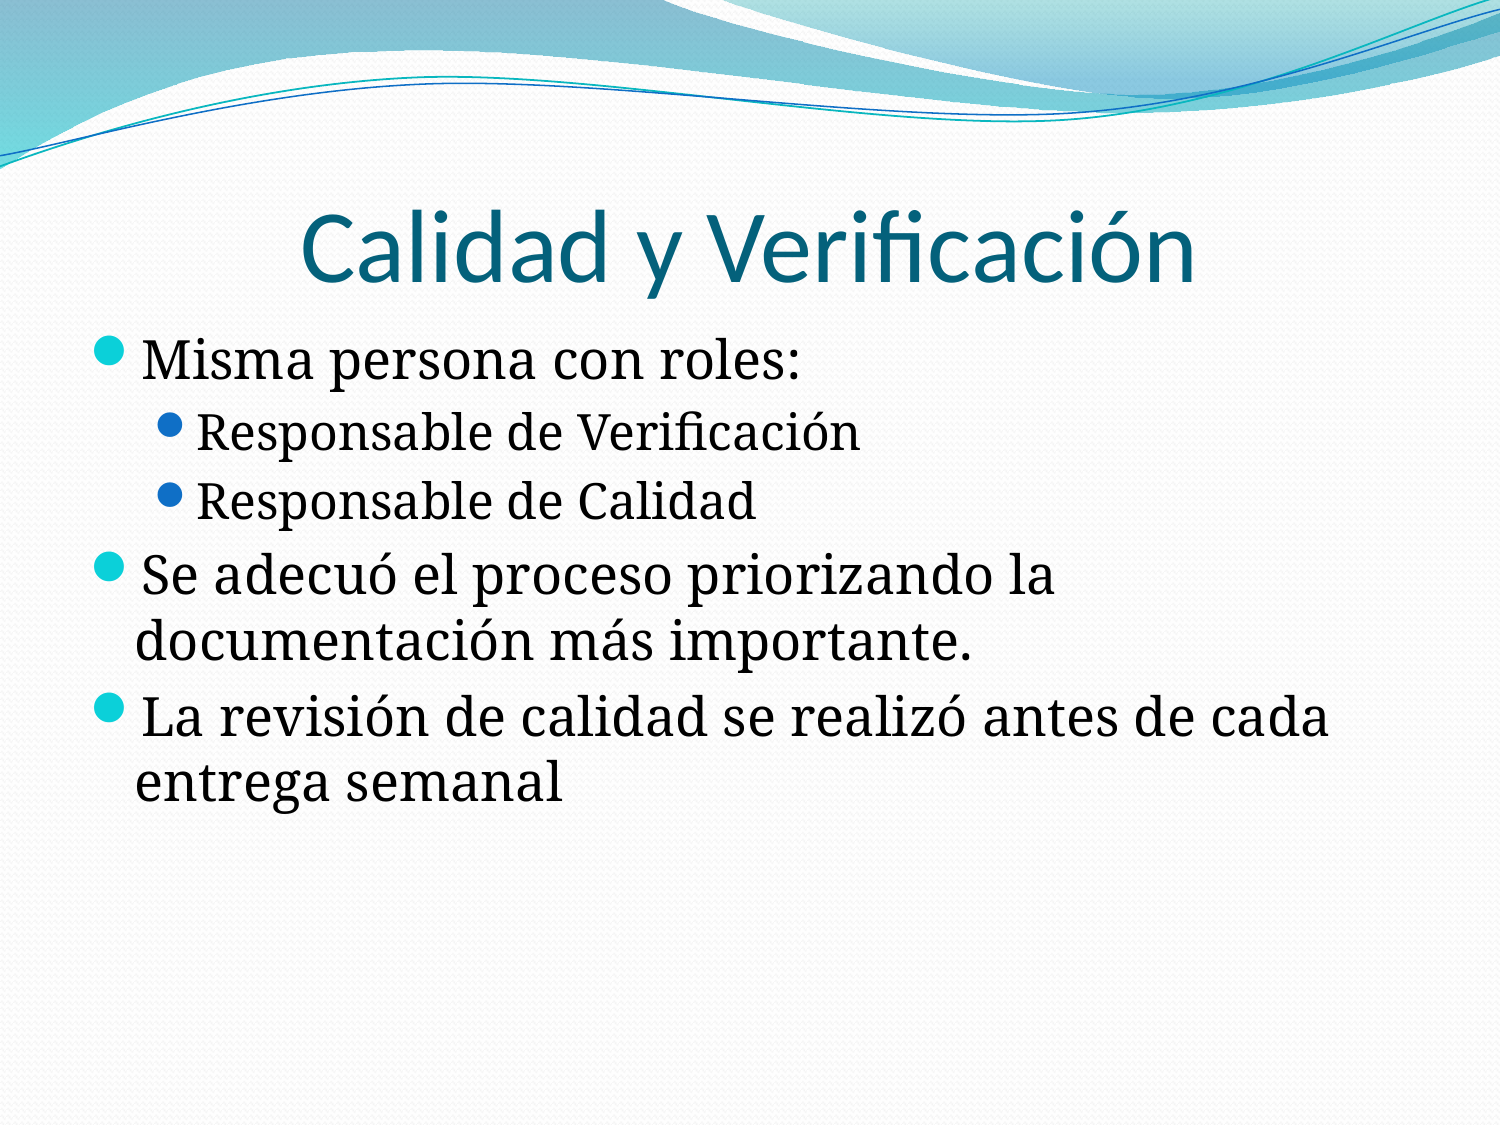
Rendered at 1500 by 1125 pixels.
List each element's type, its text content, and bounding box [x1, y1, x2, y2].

title Calidad y Verificación [75, 115, 1425, 303]
list Misma persona con roles: Responsable de Verificación Responsable de Calidad Se adecuó el proceso priorizando la documentación más importante. La revisión de calidad se realizó antes de cada entrega semanal [75, 317, 1425, 1038]
